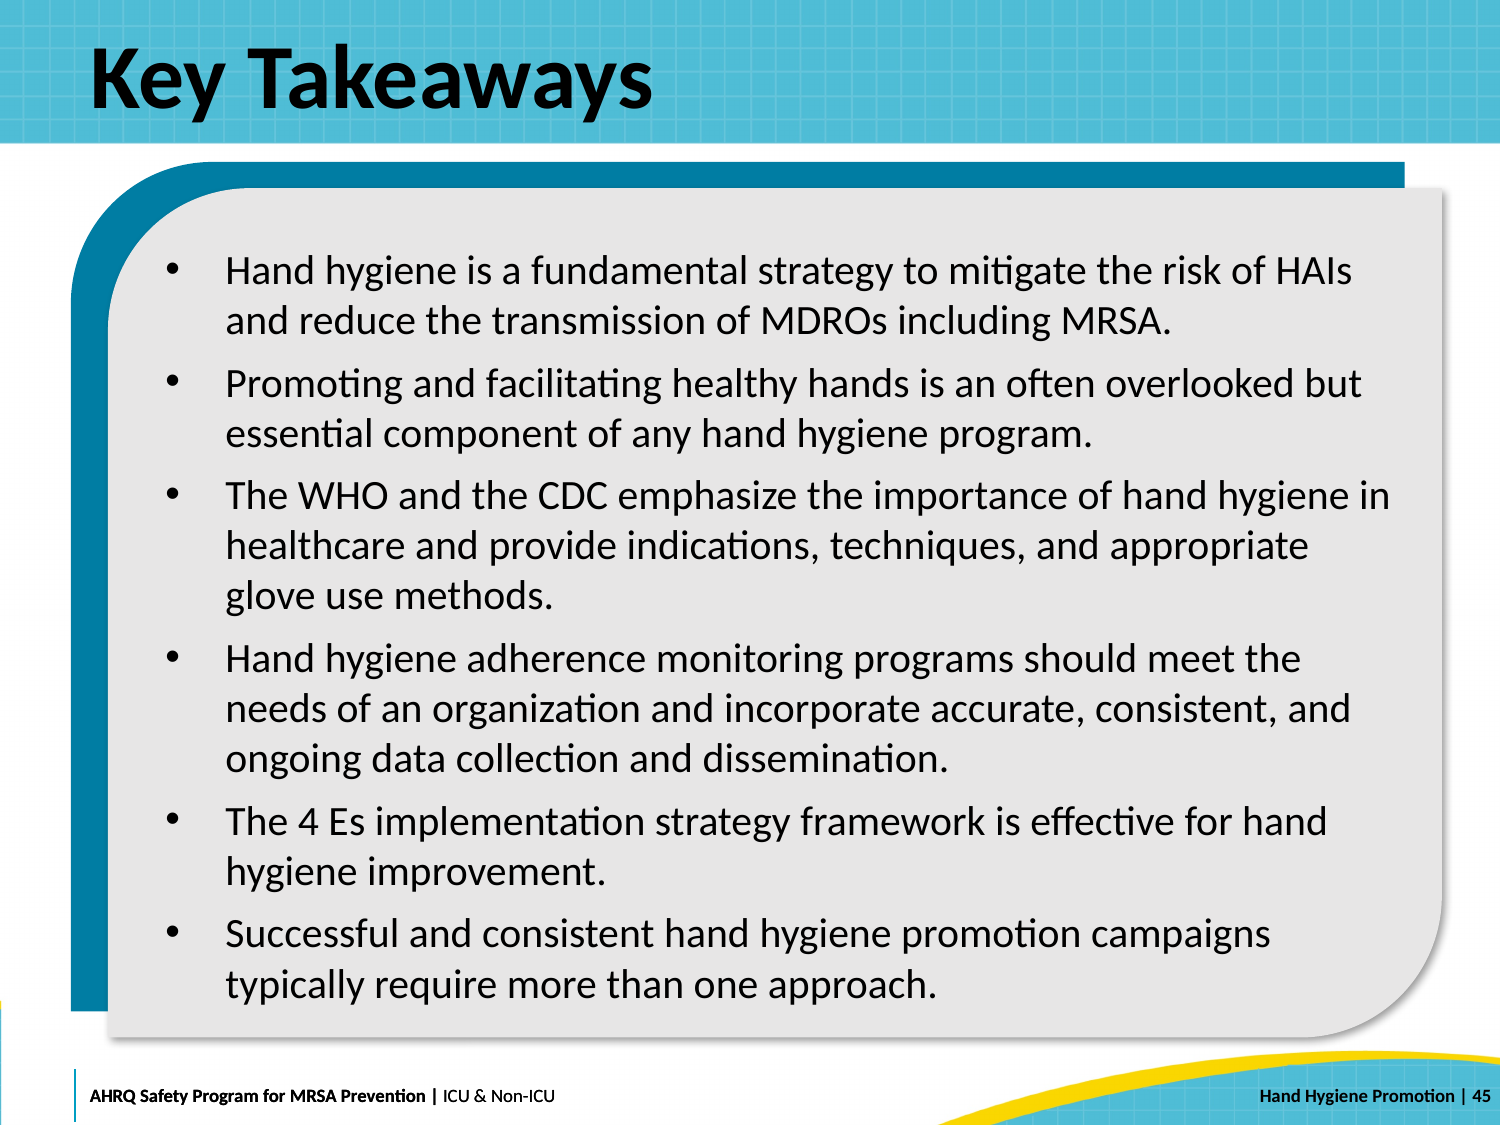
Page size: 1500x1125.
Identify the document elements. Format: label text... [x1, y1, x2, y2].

title Key Takeaways [75, 0, 1425, 150]
slide_number | 45 [1455, 1065, 1500, 1125]
picture [0, 0, 1500, 1125]
list Hand hygiene is a fundamental strategy to mitigate the risk of HAIs and reduce the transmission of MDROs including MRSA. Promoting and facilitating healthy hands is an often overlooked but essential component of any hand hygiene program. The WHO and the CDC emphasize the importance of hand hygiene in healthcare and provide indications, techniques, and appropriate glove use methods. Hand hygiene adherence monitoring programs should meet the needs of an organization and incorporate accurate, consistent, and ongoing data collection and dissemination. The 4 Es implementation strategy framework is effective for hand hygiene improvement. Successful and consistent hand hygiene promotion campaigns typically require more than one approach. [150, 184, 1407, 1065]
